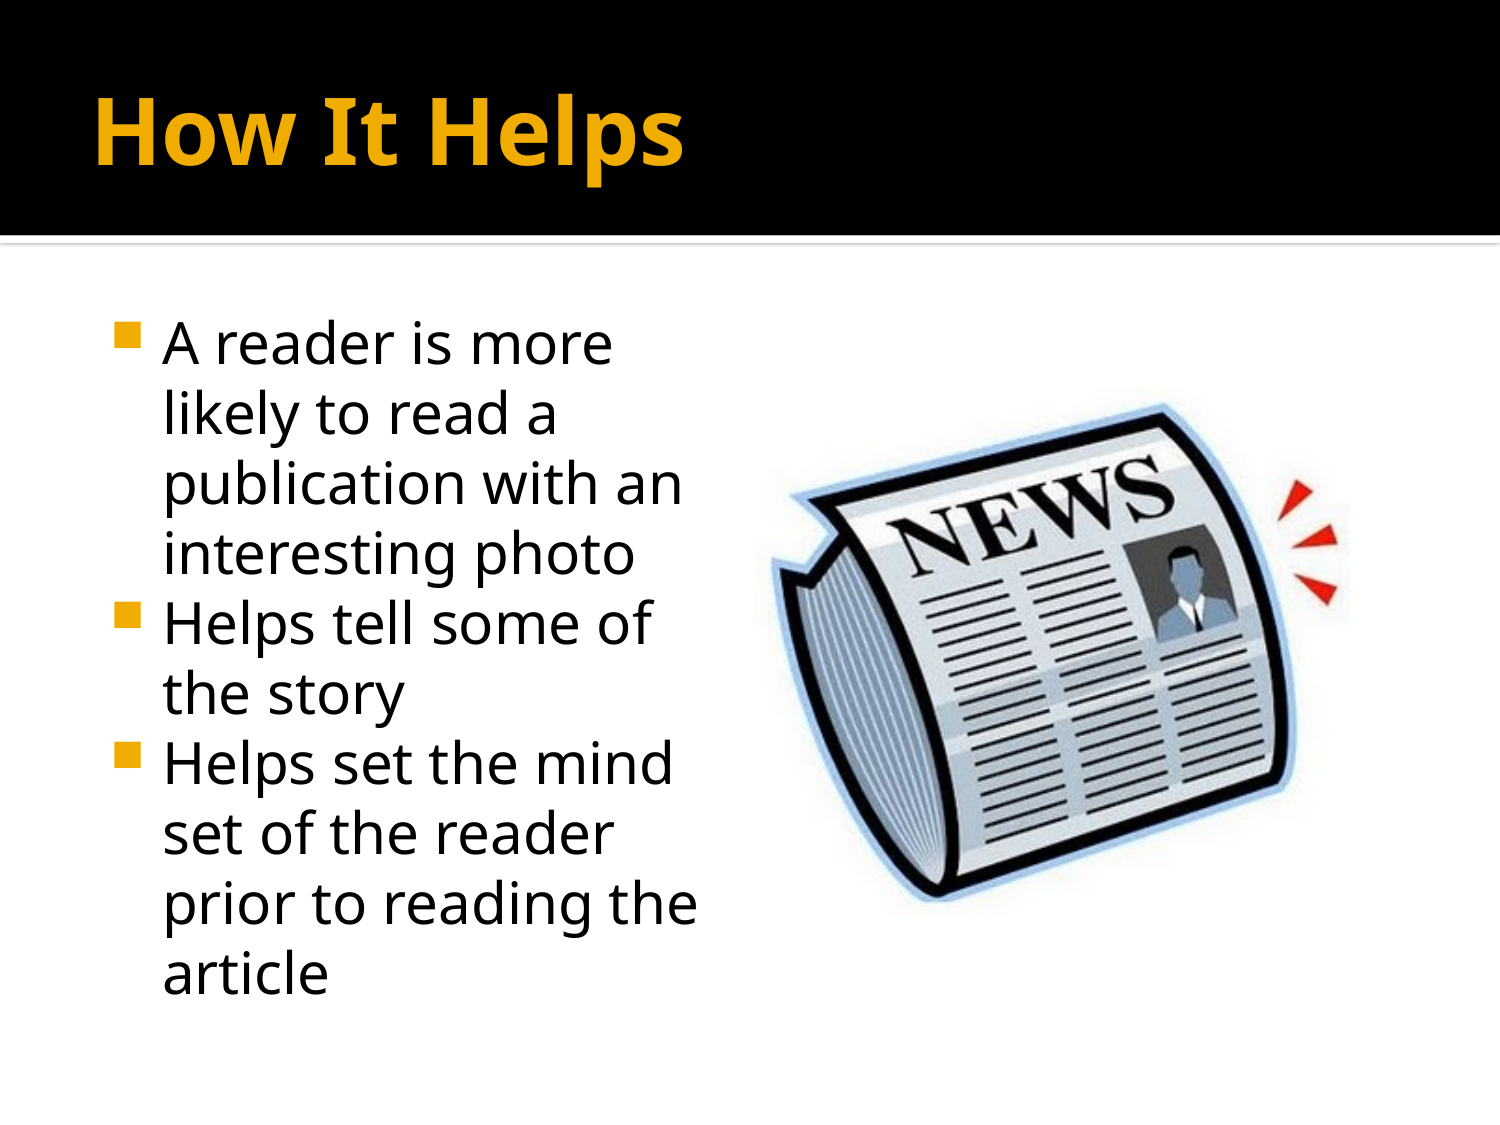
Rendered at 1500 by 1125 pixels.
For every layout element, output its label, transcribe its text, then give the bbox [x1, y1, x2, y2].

list A reader is more likely to read a publication with an interesting photo Helps tell some of the story Helps set the mind set of the reader prior to reading the article [75, 291, 738, 1050]
picture [754, 387, 1350, 919]
title How It Helps [75, 24, 1425, 231]
